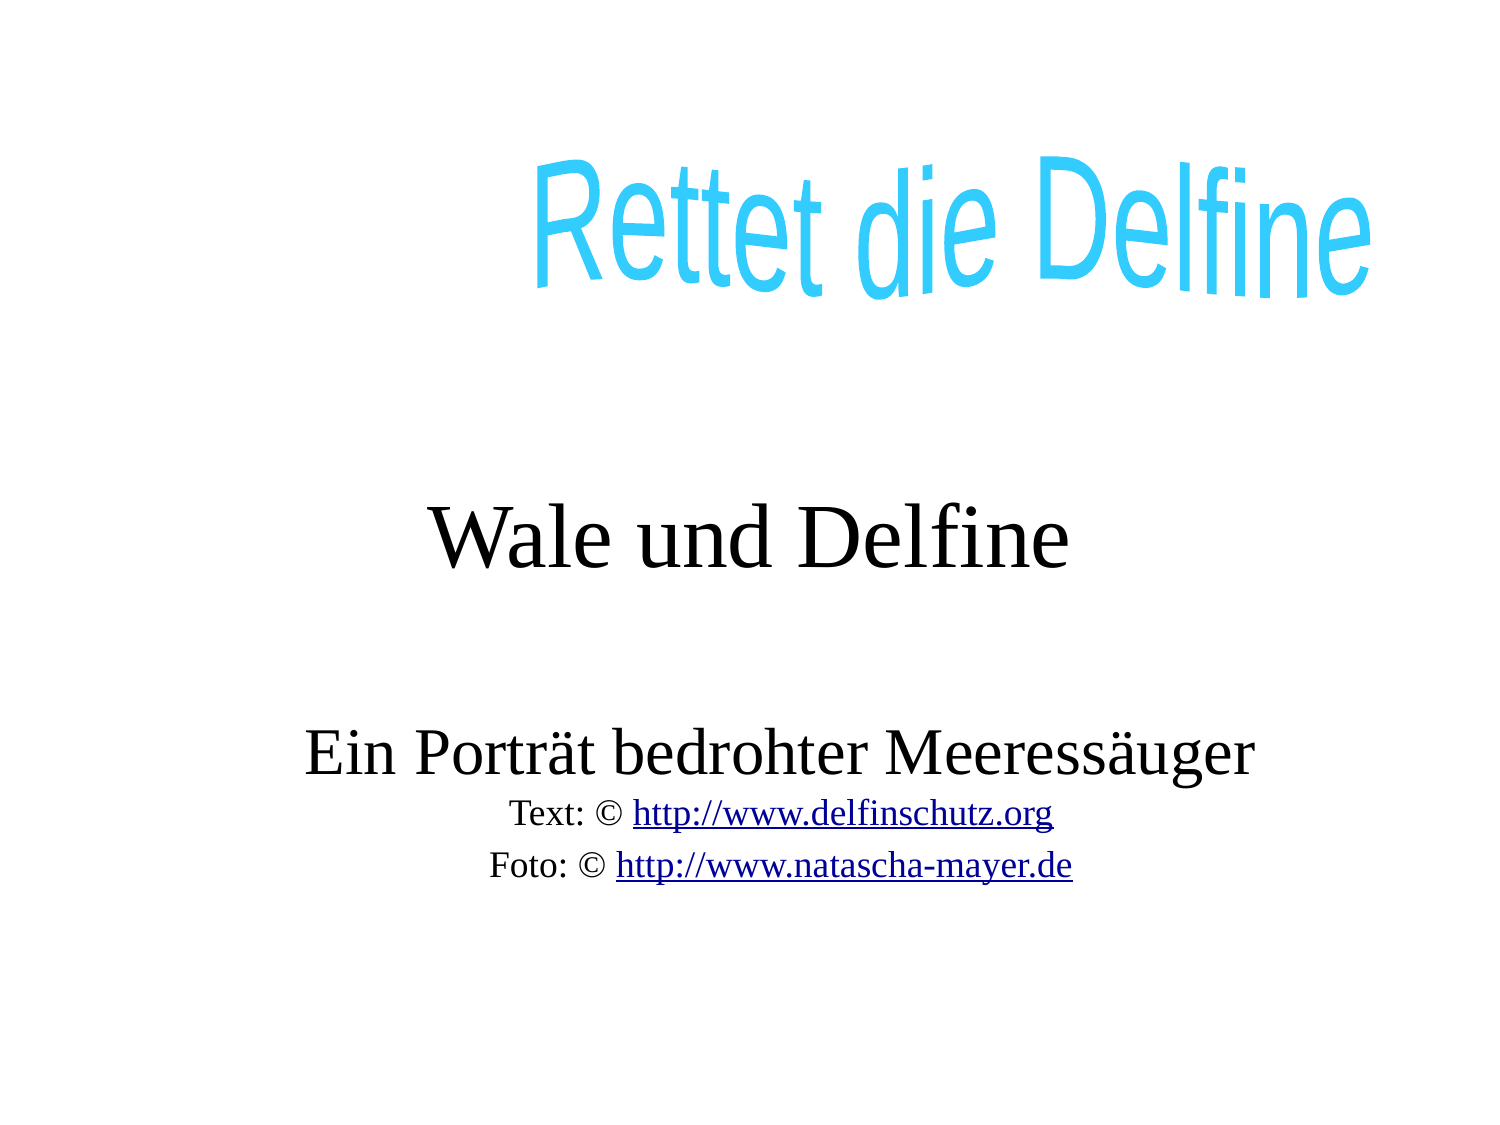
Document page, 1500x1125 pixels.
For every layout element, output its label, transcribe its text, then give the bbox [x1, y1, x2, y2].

subtitle Ein Porträt bedrohter Meeressäuger Text: © http://www.delfinschutz.org Foto: © http://www.natascha-mayer.de [149, 699, 1413, 863]
title Wale und Delfine [112, 437, 1388, 626]
